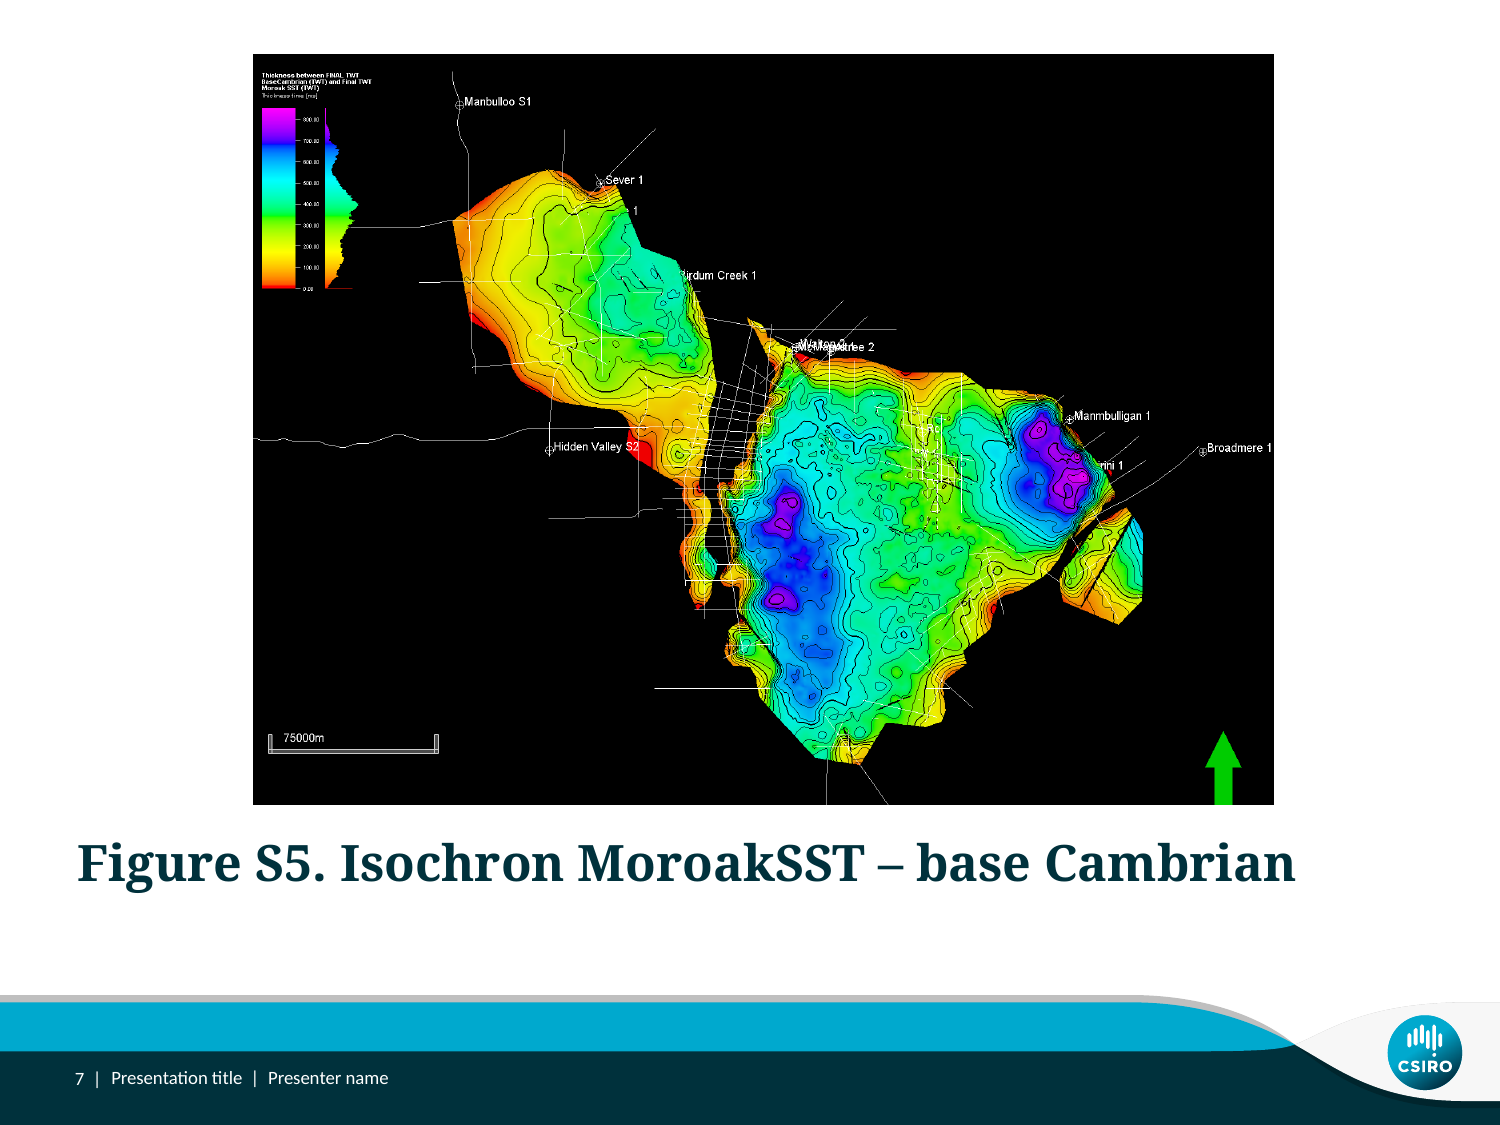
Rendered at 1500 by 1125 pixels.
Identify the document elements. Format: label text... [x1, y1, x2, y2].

footer Presentation title | Presenter name [111, 1067, 1110, 1088]
slide_number 7 | [54, 1067, 102, 1088]
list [253, 54, 1274, 805]
title Figure S5. Isochron MoroakSST – base Cambrian [77, 831, 1448, 936]
